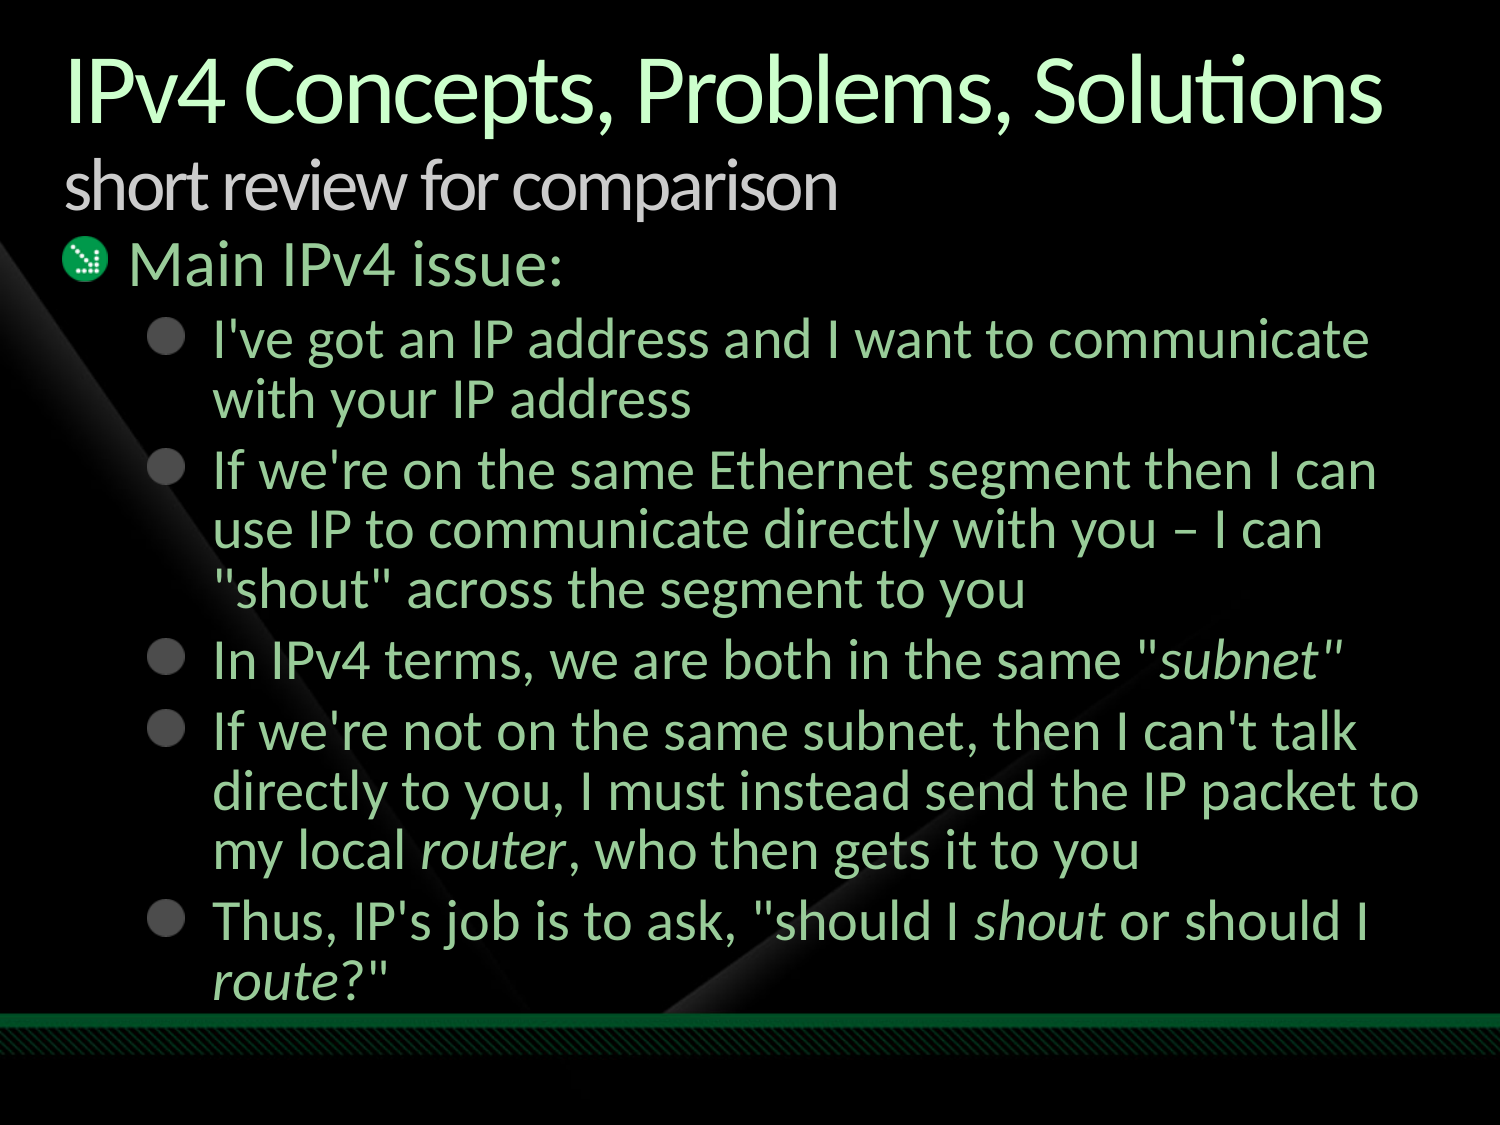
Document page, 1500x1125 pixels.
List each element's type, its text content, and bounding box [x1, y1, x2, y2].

title IPv4 Concepts, Problems, Solutions short review for comparison [63, 37, 1438, 229]
picture [0, 0, 1500, 1125]
list Main IPv4 issue: I've got an IP address and I want to communicate with your IP address If we're on the same Ethernet segment then I can use IP to communicate directly with you – I can "shout" across the segment to you In IPv4 terms, we are both in the same "subnet" If we're not on the same subnet, then I can't talk directly to you, I must instead send the IP packet to my local router, who then gets it to you Thus, IP's job is to ask, "should I shout or should I route?" [62, 231, 1438, 1075]
